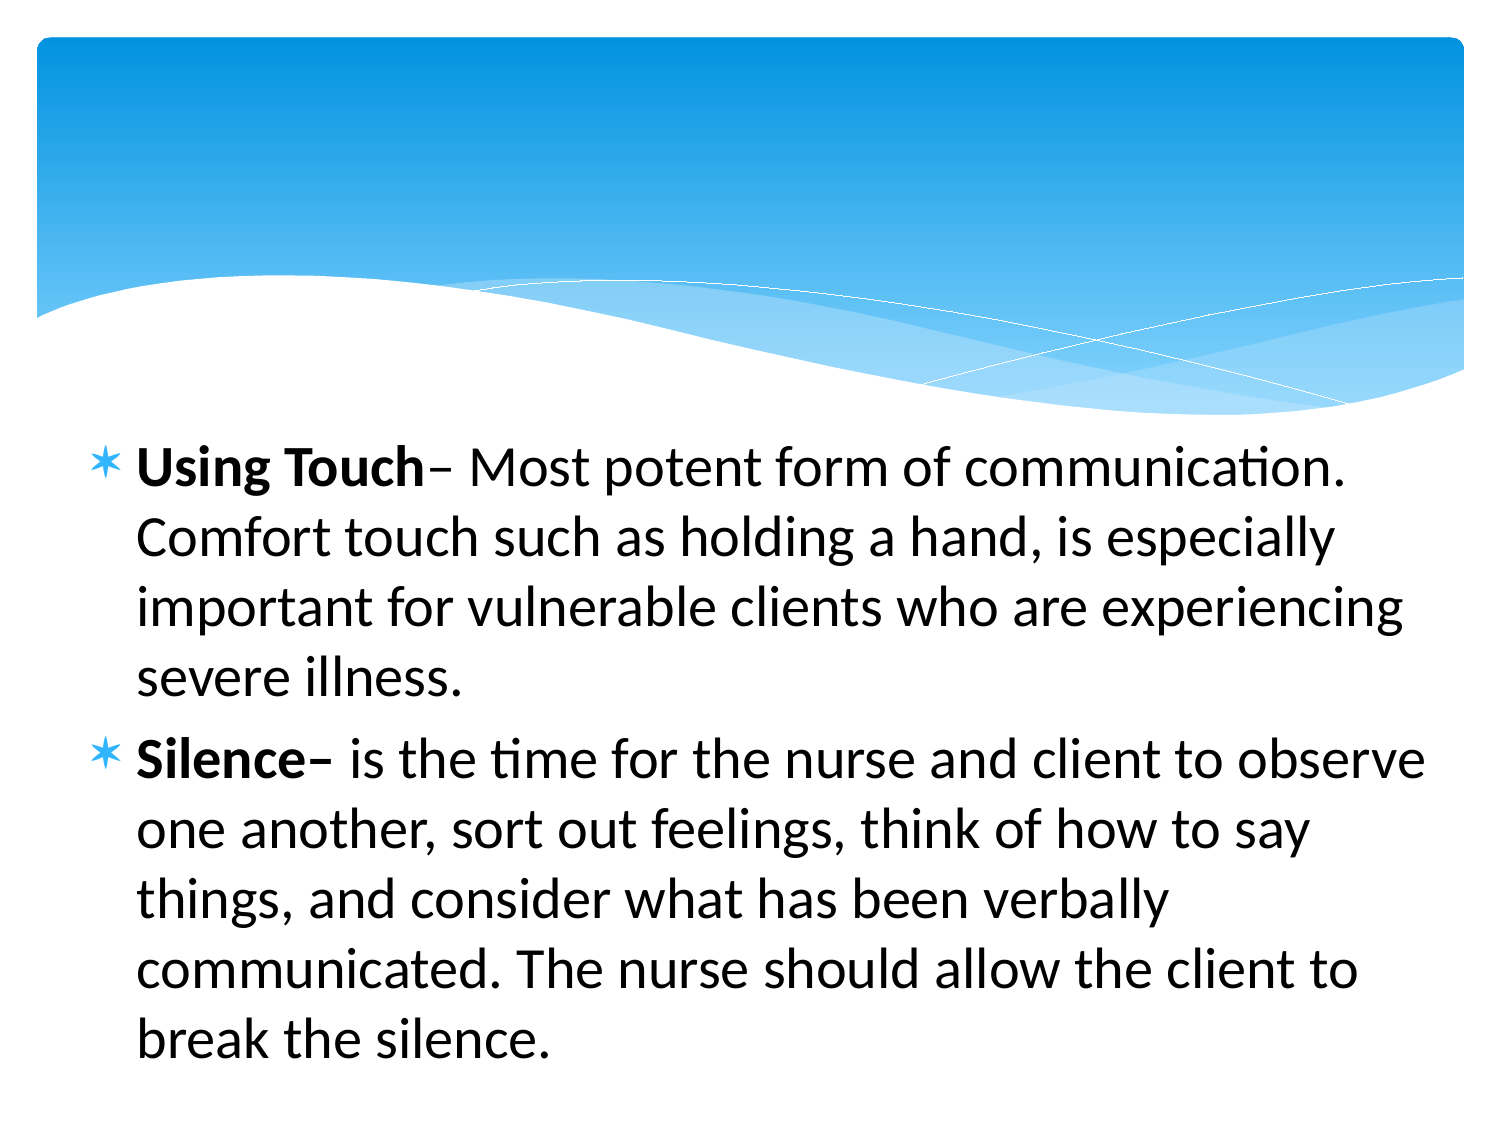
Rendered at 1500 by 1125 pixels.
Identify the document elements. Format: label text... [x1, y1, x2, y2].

list Using Touch– Most potent form of communication. Comfort touch such as holding a hand, is especially important for vulnerable clients who are experiencing severe illness. Silence– is the time for the nurse and client to observe one another, sort out feelings, think of how to say things, and consider what has been verbally communicated. The nurse should allow the client to break the silence. [76, 420, 1459, 1024]
